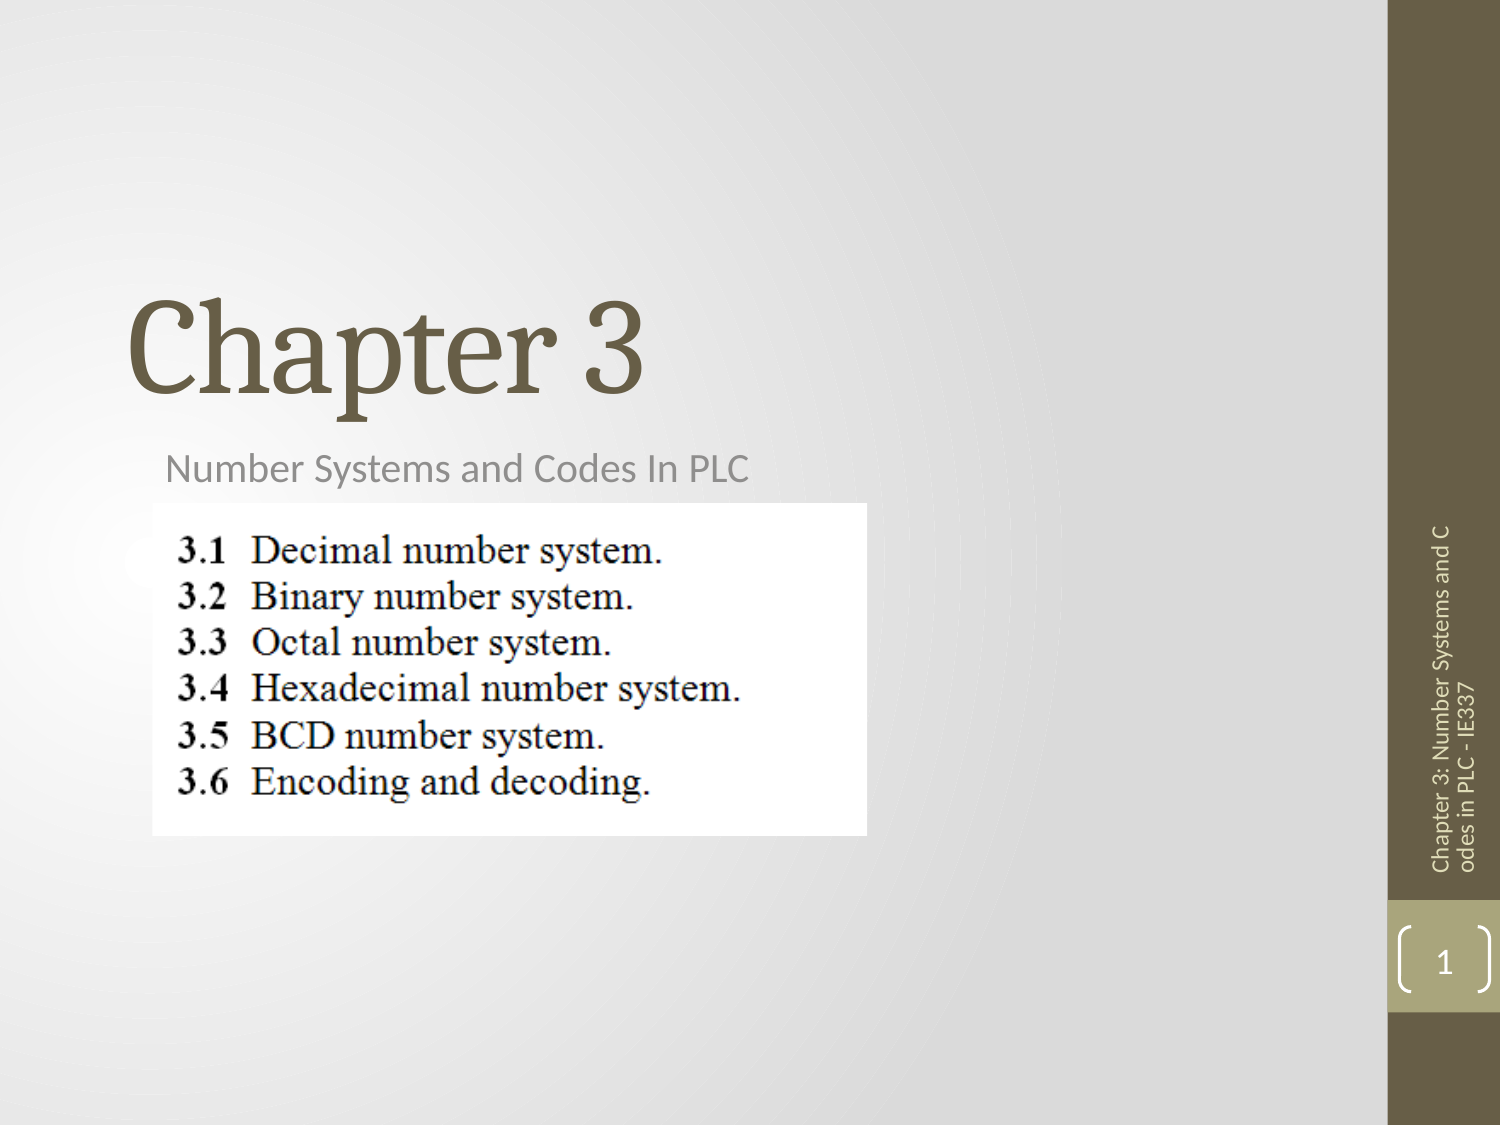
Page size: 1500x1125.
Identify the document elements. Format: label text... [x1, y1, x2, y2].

footer Chapter 3: Number Systems and Codes in PLC - IE337 [1408, 500, 1469, 889]
picture [151, 503, 868, 837]
subtitle Number Systems and Codes In PLC [140, 433, 1348, 528]
title Chapter 3 [112, 187, 1388, 429]
slide_number 1 [1397, 925, 1492, 994]
